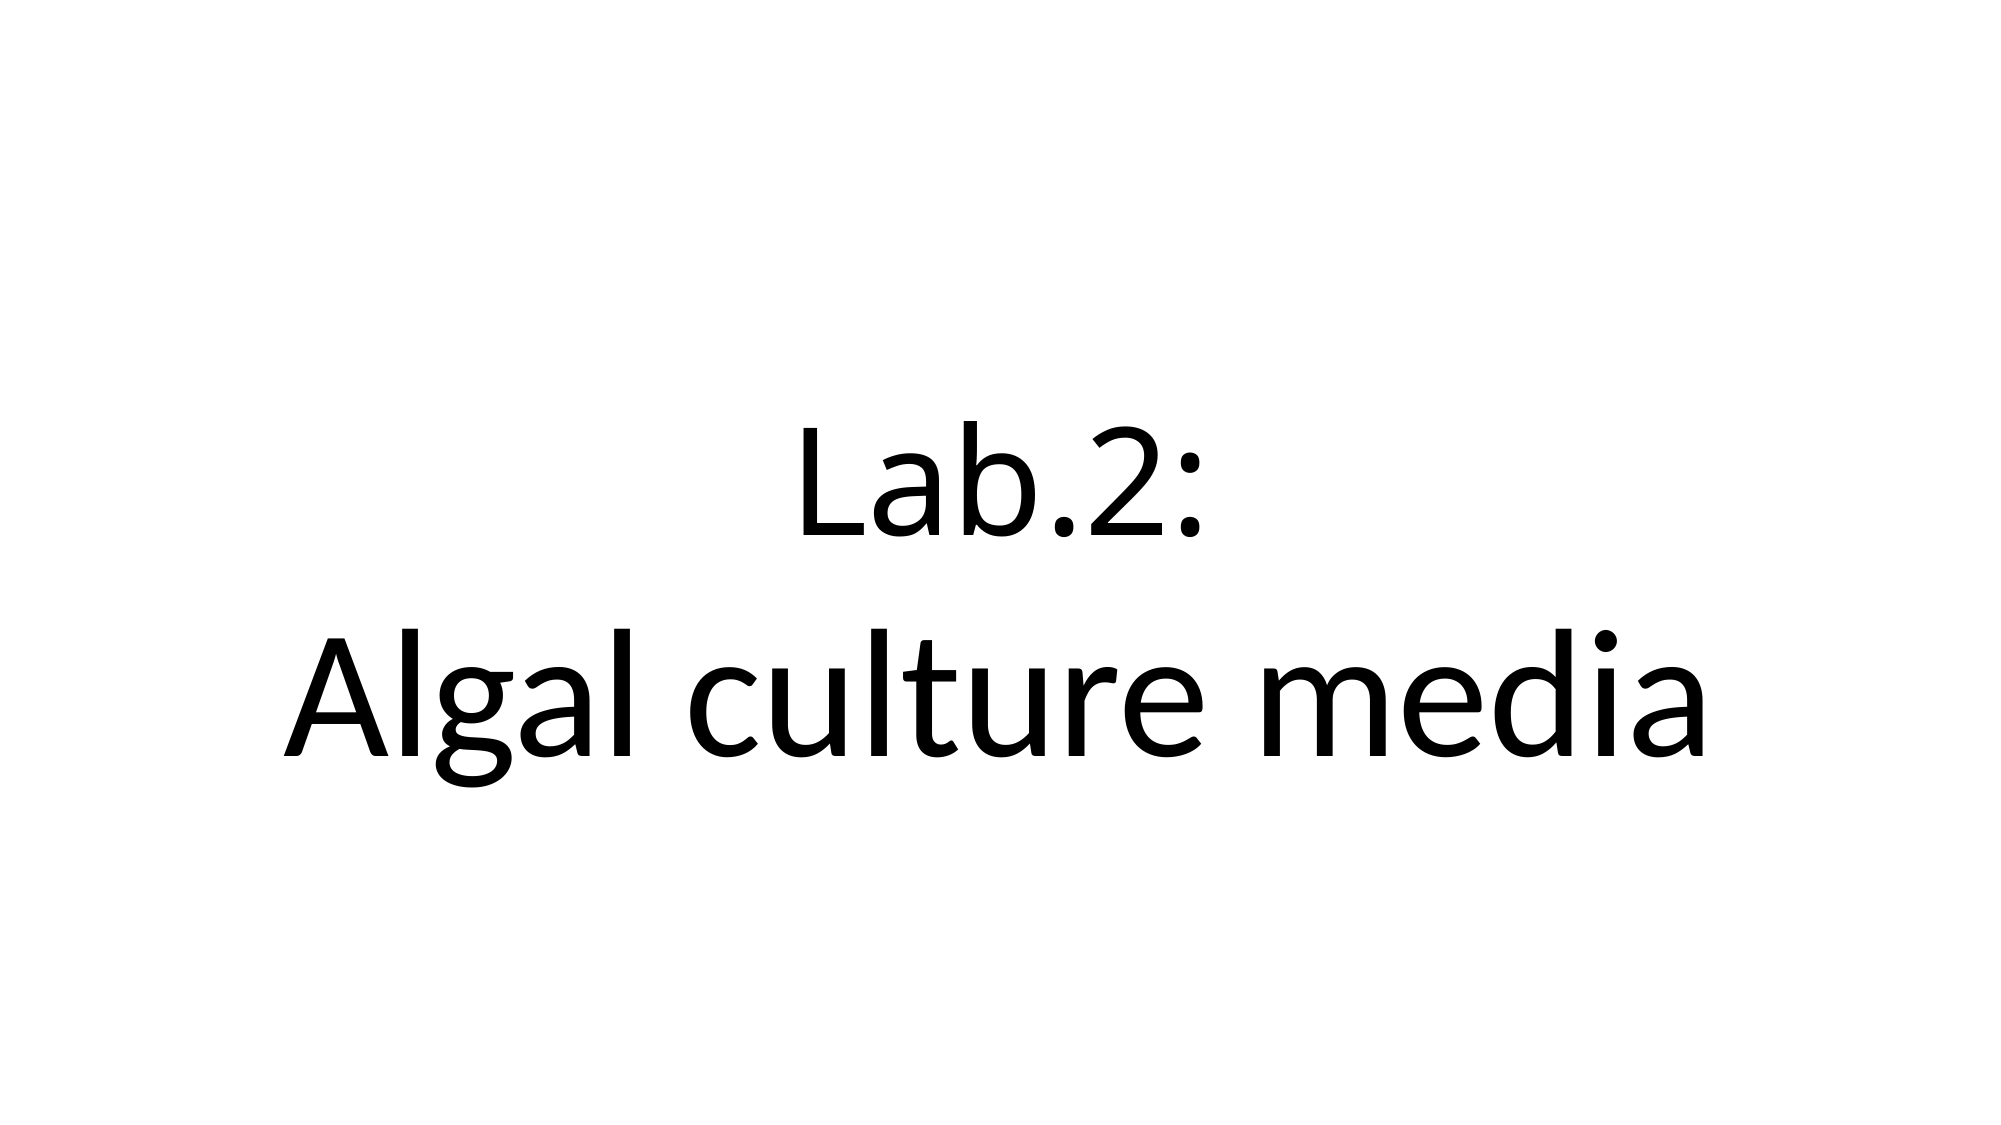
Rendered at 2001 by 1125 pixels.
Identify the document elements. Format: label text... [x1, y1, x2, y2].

title Lab.2: [249, 184, 1750, 576]
subtitle Algal culture media [249, 590, 1750, 863]
